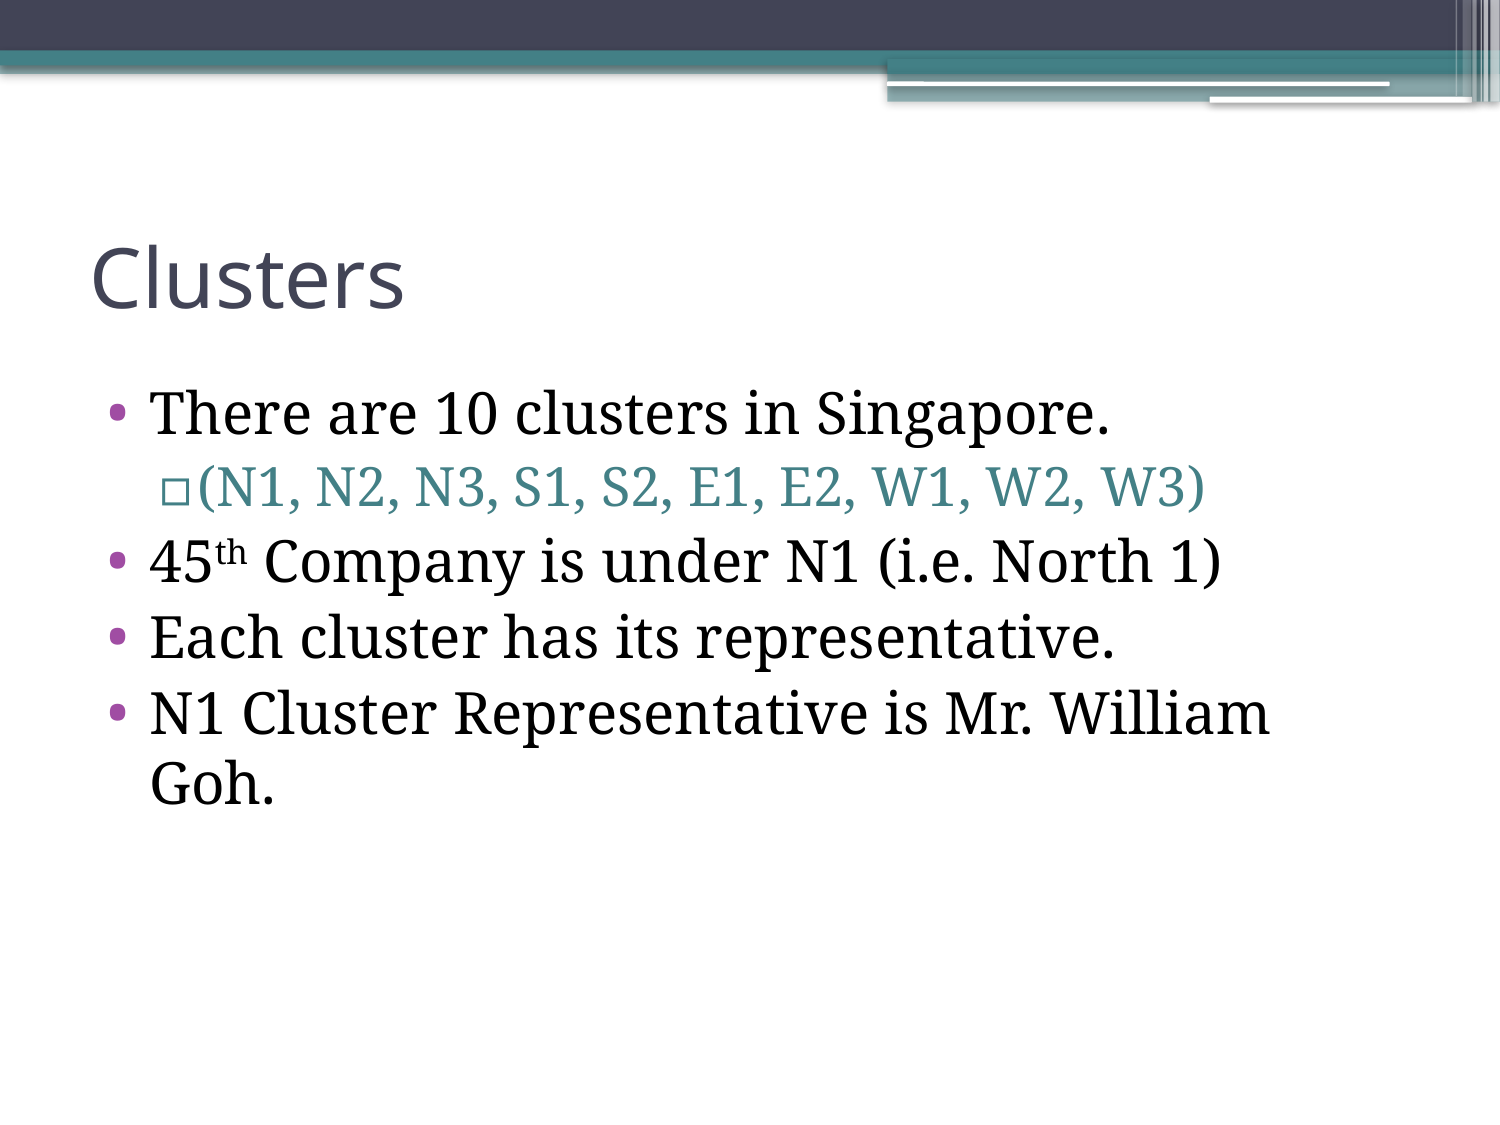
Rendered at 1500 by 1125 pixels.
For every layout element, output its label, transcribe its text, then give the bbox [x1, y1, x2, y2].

list There are 10 clusters in Singapore. (N1, N2, N3, S1, S2, E1, E2, W1, W2, W3) 45th Company is under N1 (i.e. North 1) Each cluster has its representative. N1 Cluster Representative is Mr. William Goh. [75, 368, 1425, 1079]
title Clusters [75, 187, 1425, 363]
